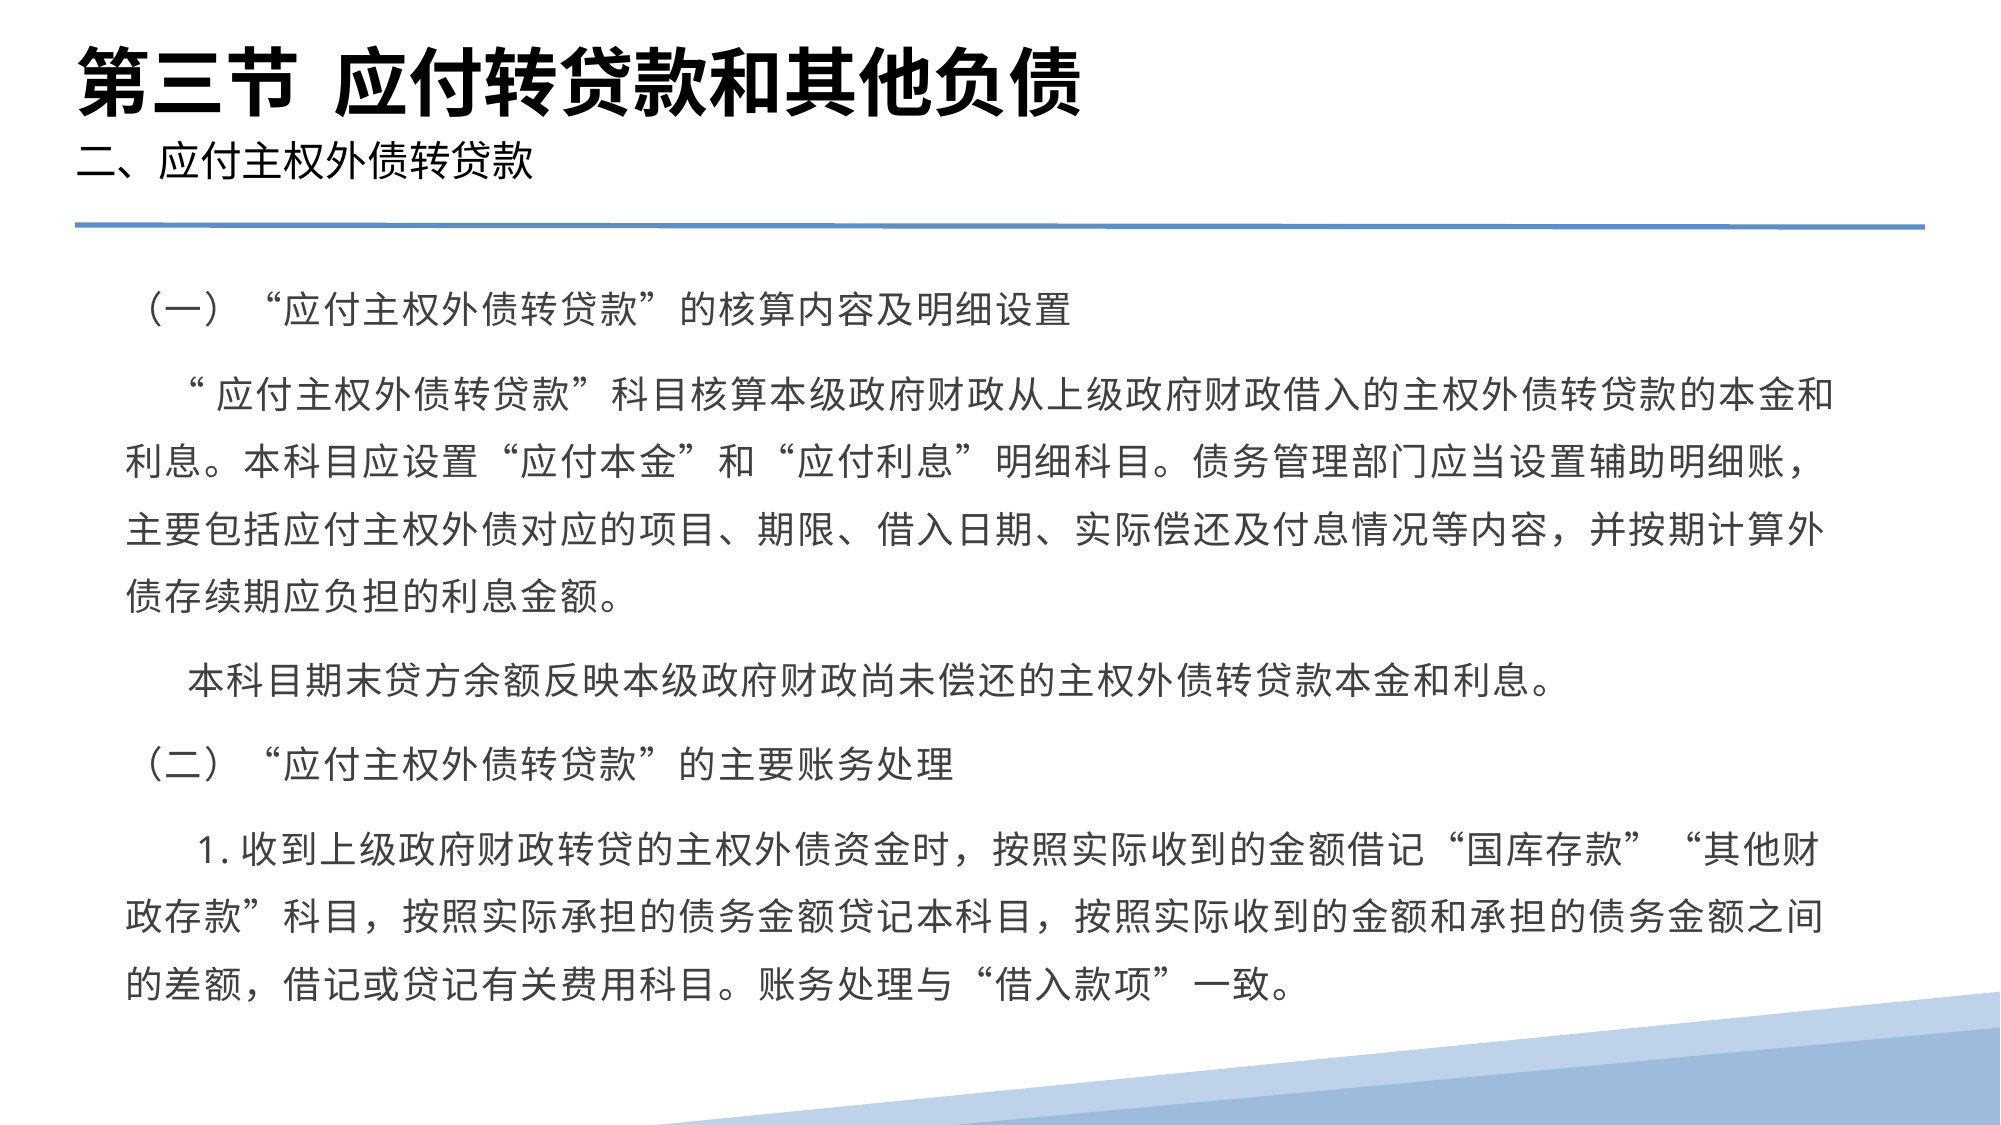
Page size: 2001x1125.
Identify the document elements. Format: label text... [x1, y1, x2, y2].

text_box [74, 224, 1925, 228]
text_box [656, 991, 2000, 1125]
text_box 二、应付主权外债转贷款 [75, 124, 1925, 200]
text_box 第三节 应付转贷款和其他负债 [75, 24, 1925, 124]
text_box （一）“应付主权外债转贷款”的核算内容及明细设置 “应付主权外债转贷款”科目核算本级政府财政从上级政府财政借入的主权外债转贷款的本金和利息。本科目应设置“应付本金”和“应付利息”明细科目。债务管理部门应当设置辅助明细账，主要包括应付主权外债对应的项目、期限、借入日期、实际偿还及付息情况等内容，并按期计算外债存续期应负担的利息金额。 本科目期末贷方余额反映本级政府财政尚未偿还的主权外债转贷款本金和利息。 （二）“应付主权外债转贷款”的主要账务处理 1.收到上级政府财政转贷的主权外债资金时，按照实际收到的金额借记“国库存款”“其他财政存款”科目，按照实际承担的债务金额贷记本科目，按照实际收到的金额和承担的债务金额之间的差额，借记或贷记有关费用科目。账务处理与“借入款项”一致。 [114, 259, 1861, 1011]
